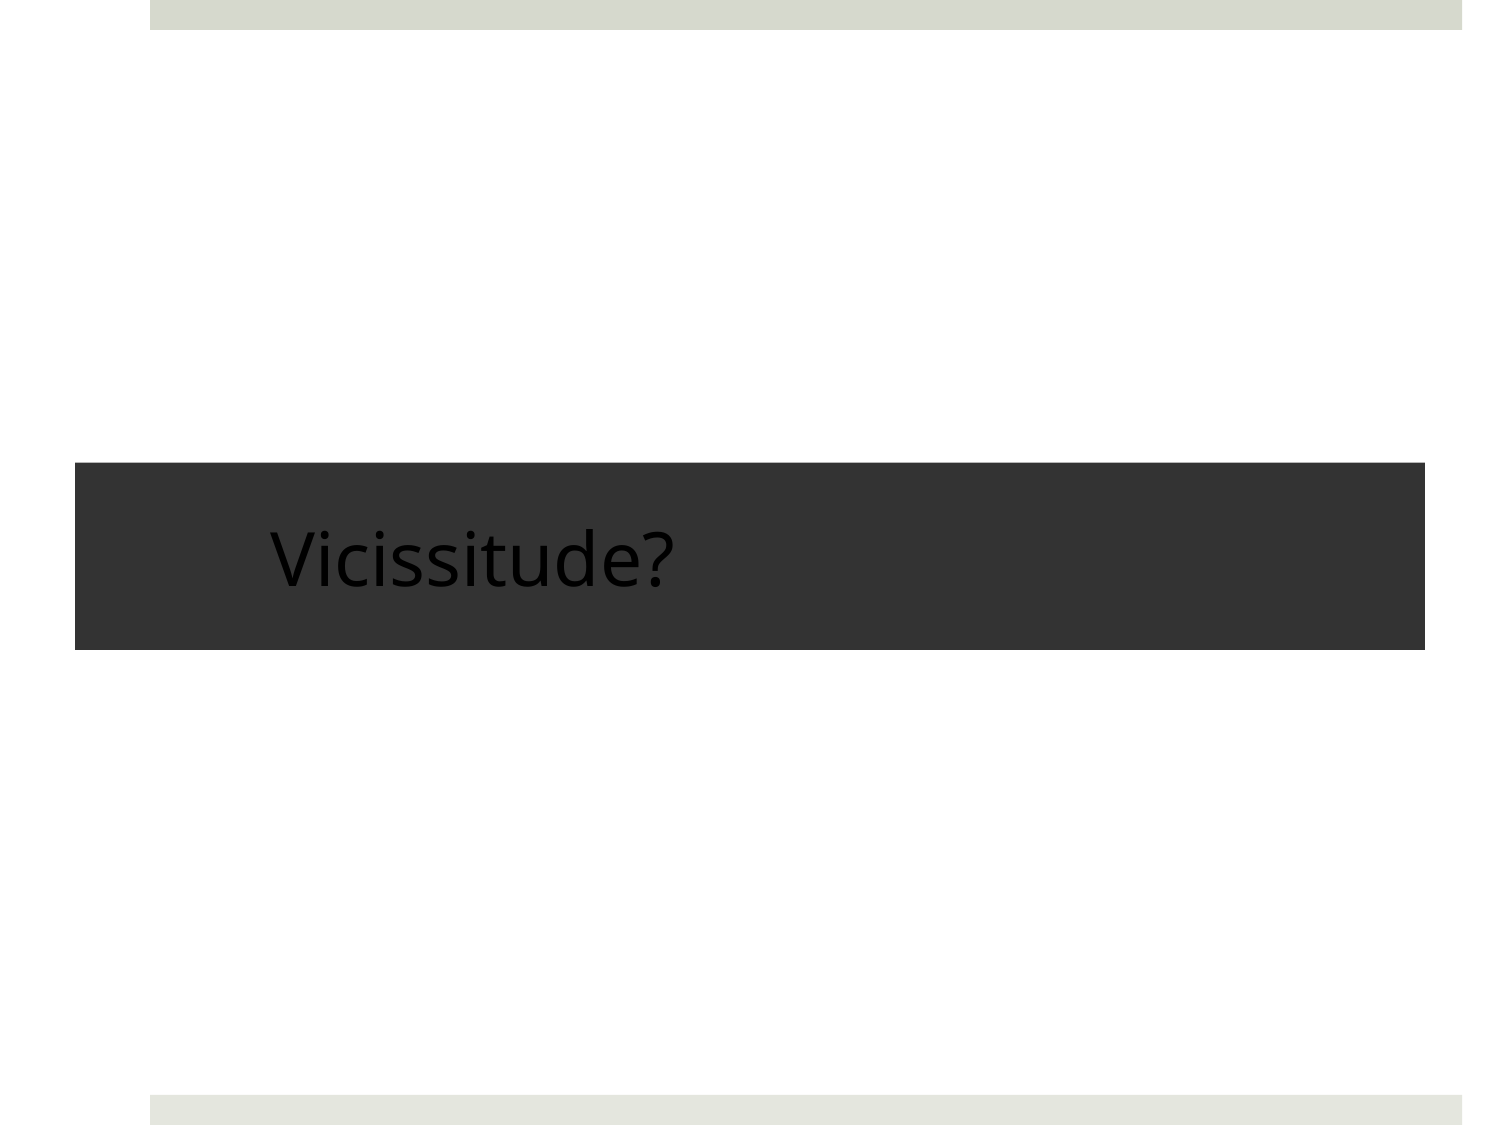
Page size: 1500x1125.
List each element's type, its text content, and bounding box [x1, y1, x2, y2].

title Vicissitude? [75, 462, 1425, 650]
